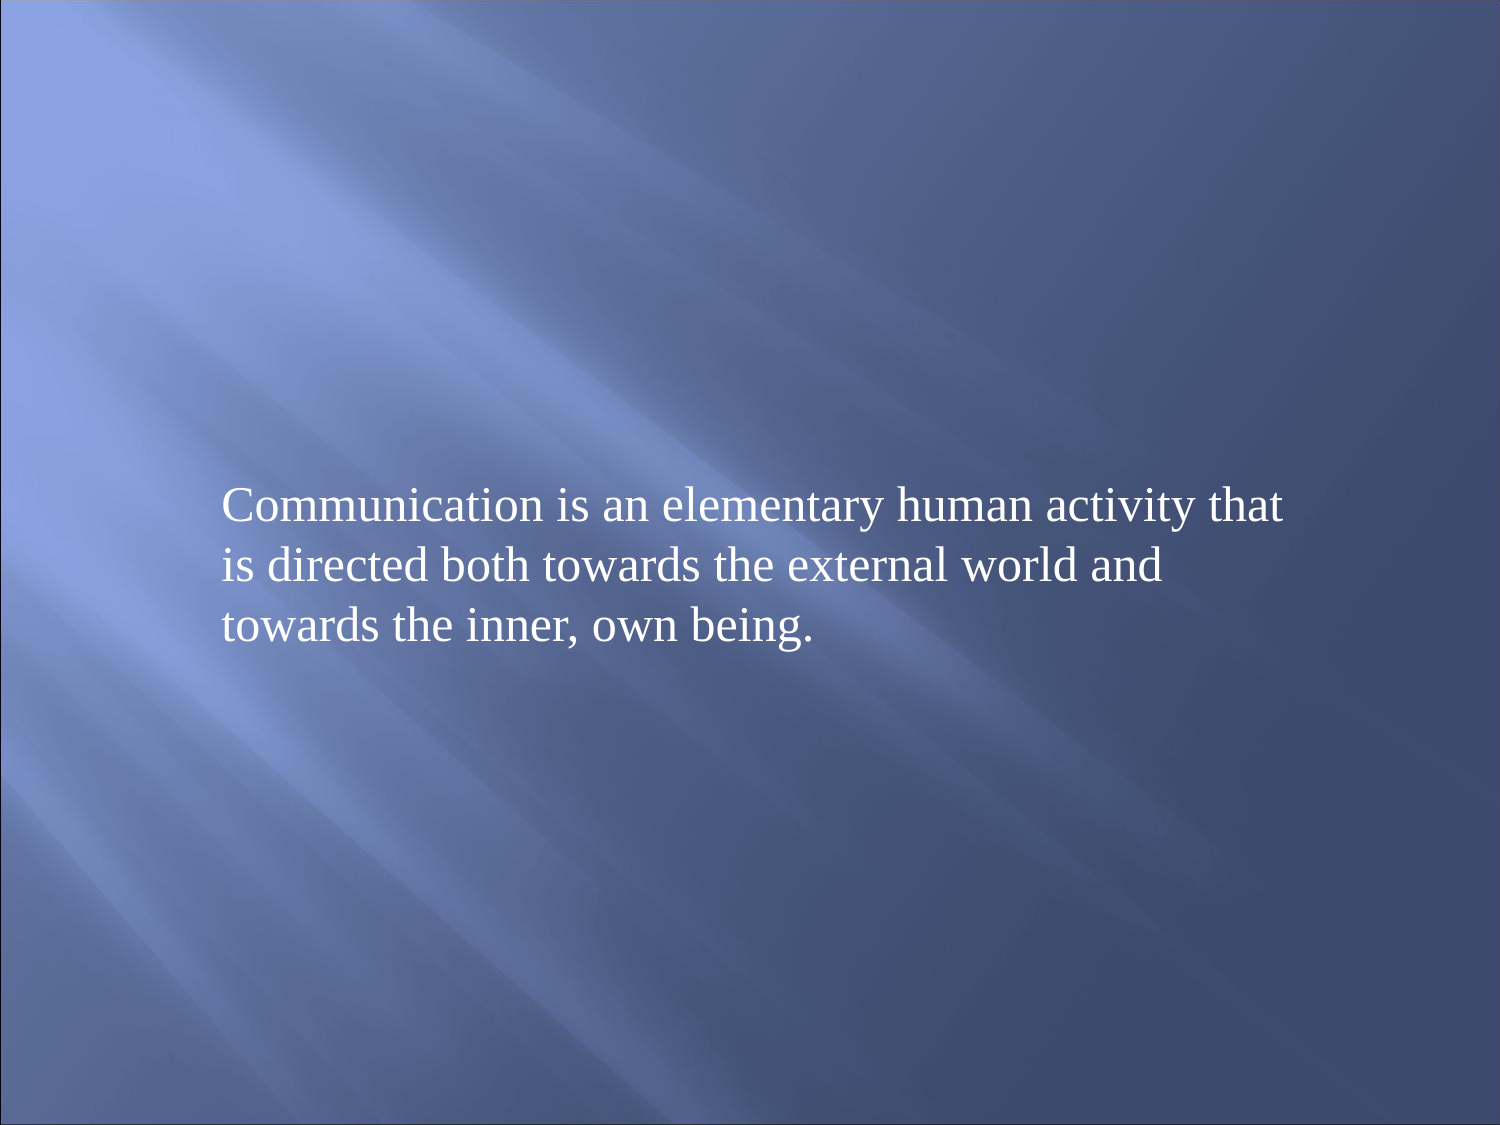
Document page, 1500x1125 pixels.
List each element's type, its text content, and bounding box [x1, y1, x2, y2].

text_box Communication is an elementary human activity that is directed both towards the external world and towards the inner, own being. [206, 463, 1317, 659]
picture [0, 0, 1500, 1125]
